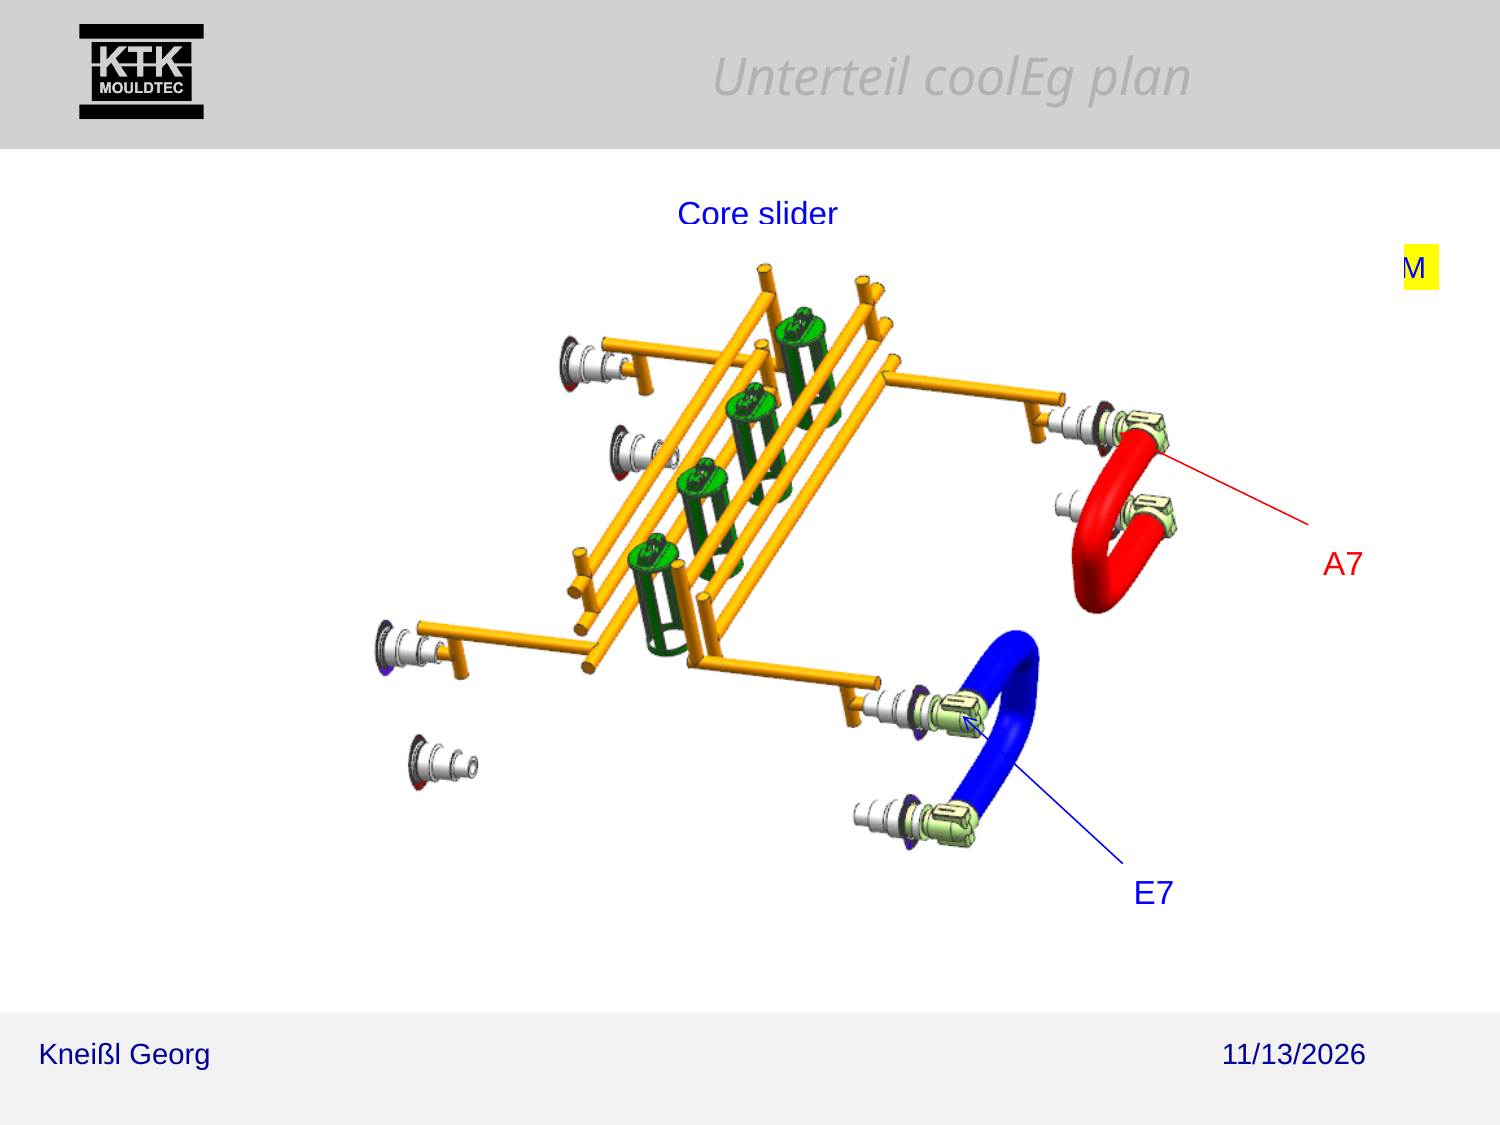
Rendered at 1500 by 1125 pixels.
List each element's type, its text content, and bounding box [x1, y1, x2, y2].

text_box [1118, 432, 1309, 525]
text_box Core slider [662, 184, 854, 223]
picture [145, 224, 1404, 967]
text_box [962, 715, 1123, 864]
text_box Other Ø6MM [1408, 241, 1442, 292]
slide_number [1118, 1027, 1470, 1106]
